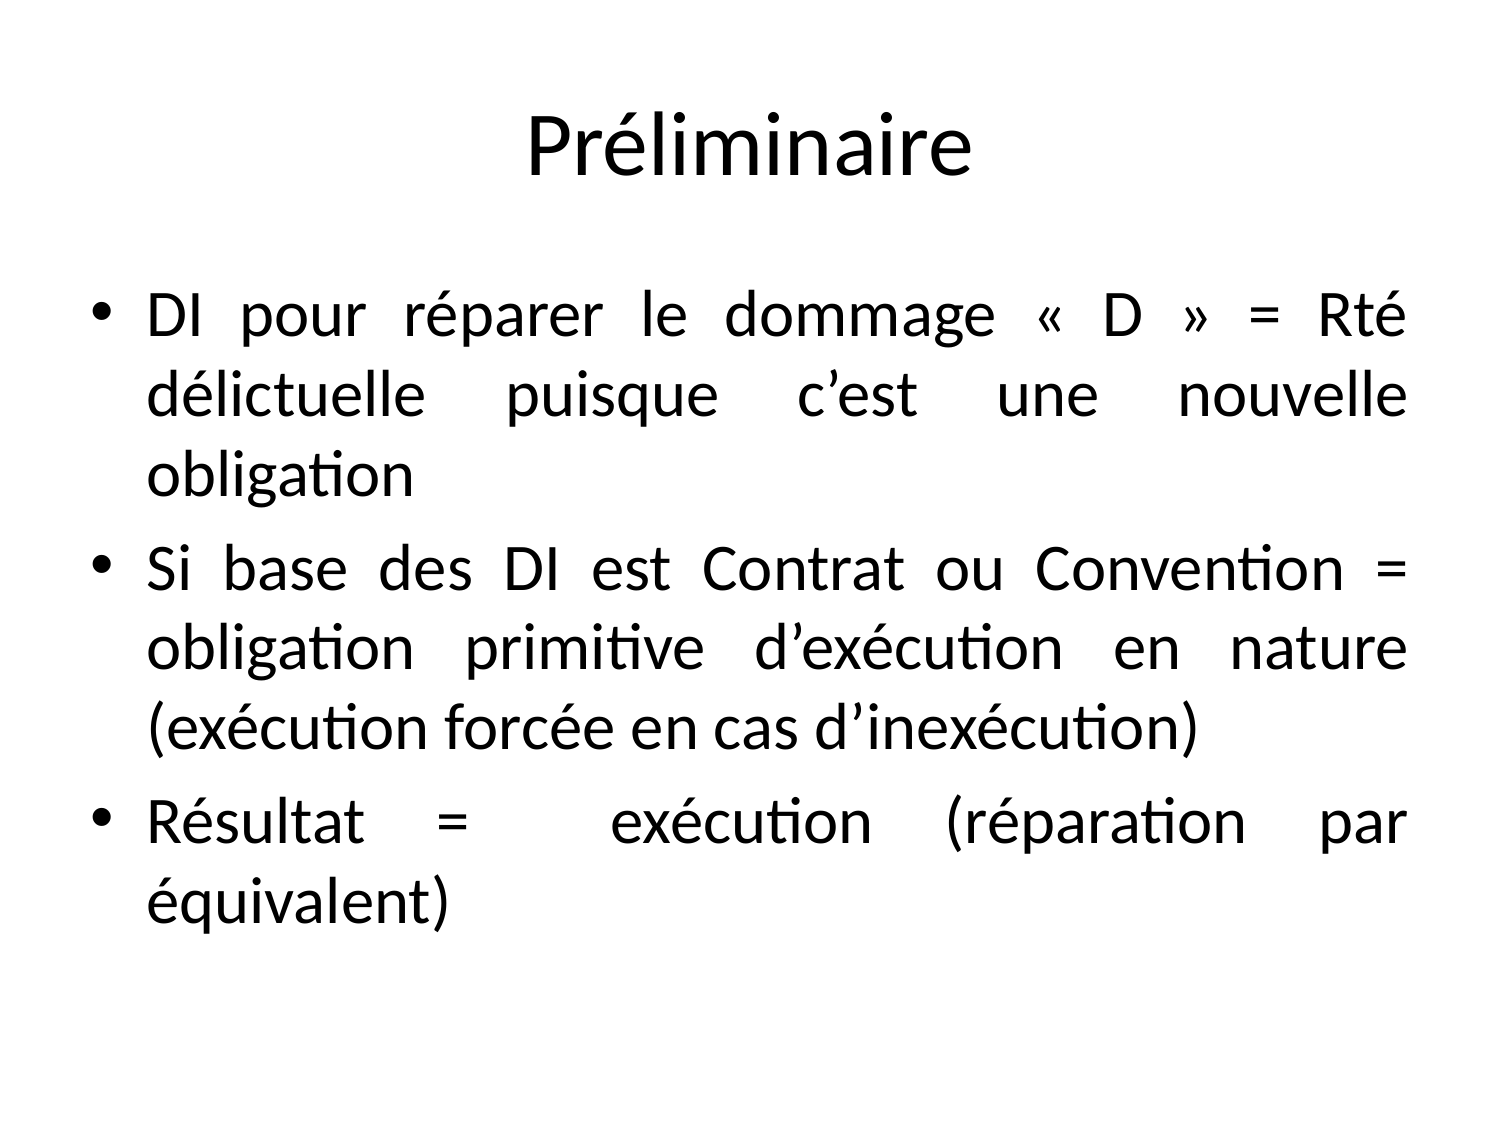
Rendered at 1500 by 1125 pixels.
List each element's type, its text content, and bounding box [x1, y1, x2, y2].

title Préliminaire [75, 45, 1425, 233]
list DI pour réparer le dommage « D » = Rté délictuelle puisque c’est une nouvelle obligation Si base des DI est Contrat ou Convention = obligation primitive d’exécution en nature (exécution forcée en cas d’inexécution) Résultat = exécution (réparation par équivalent) [75, 262, 1425, 1005]
